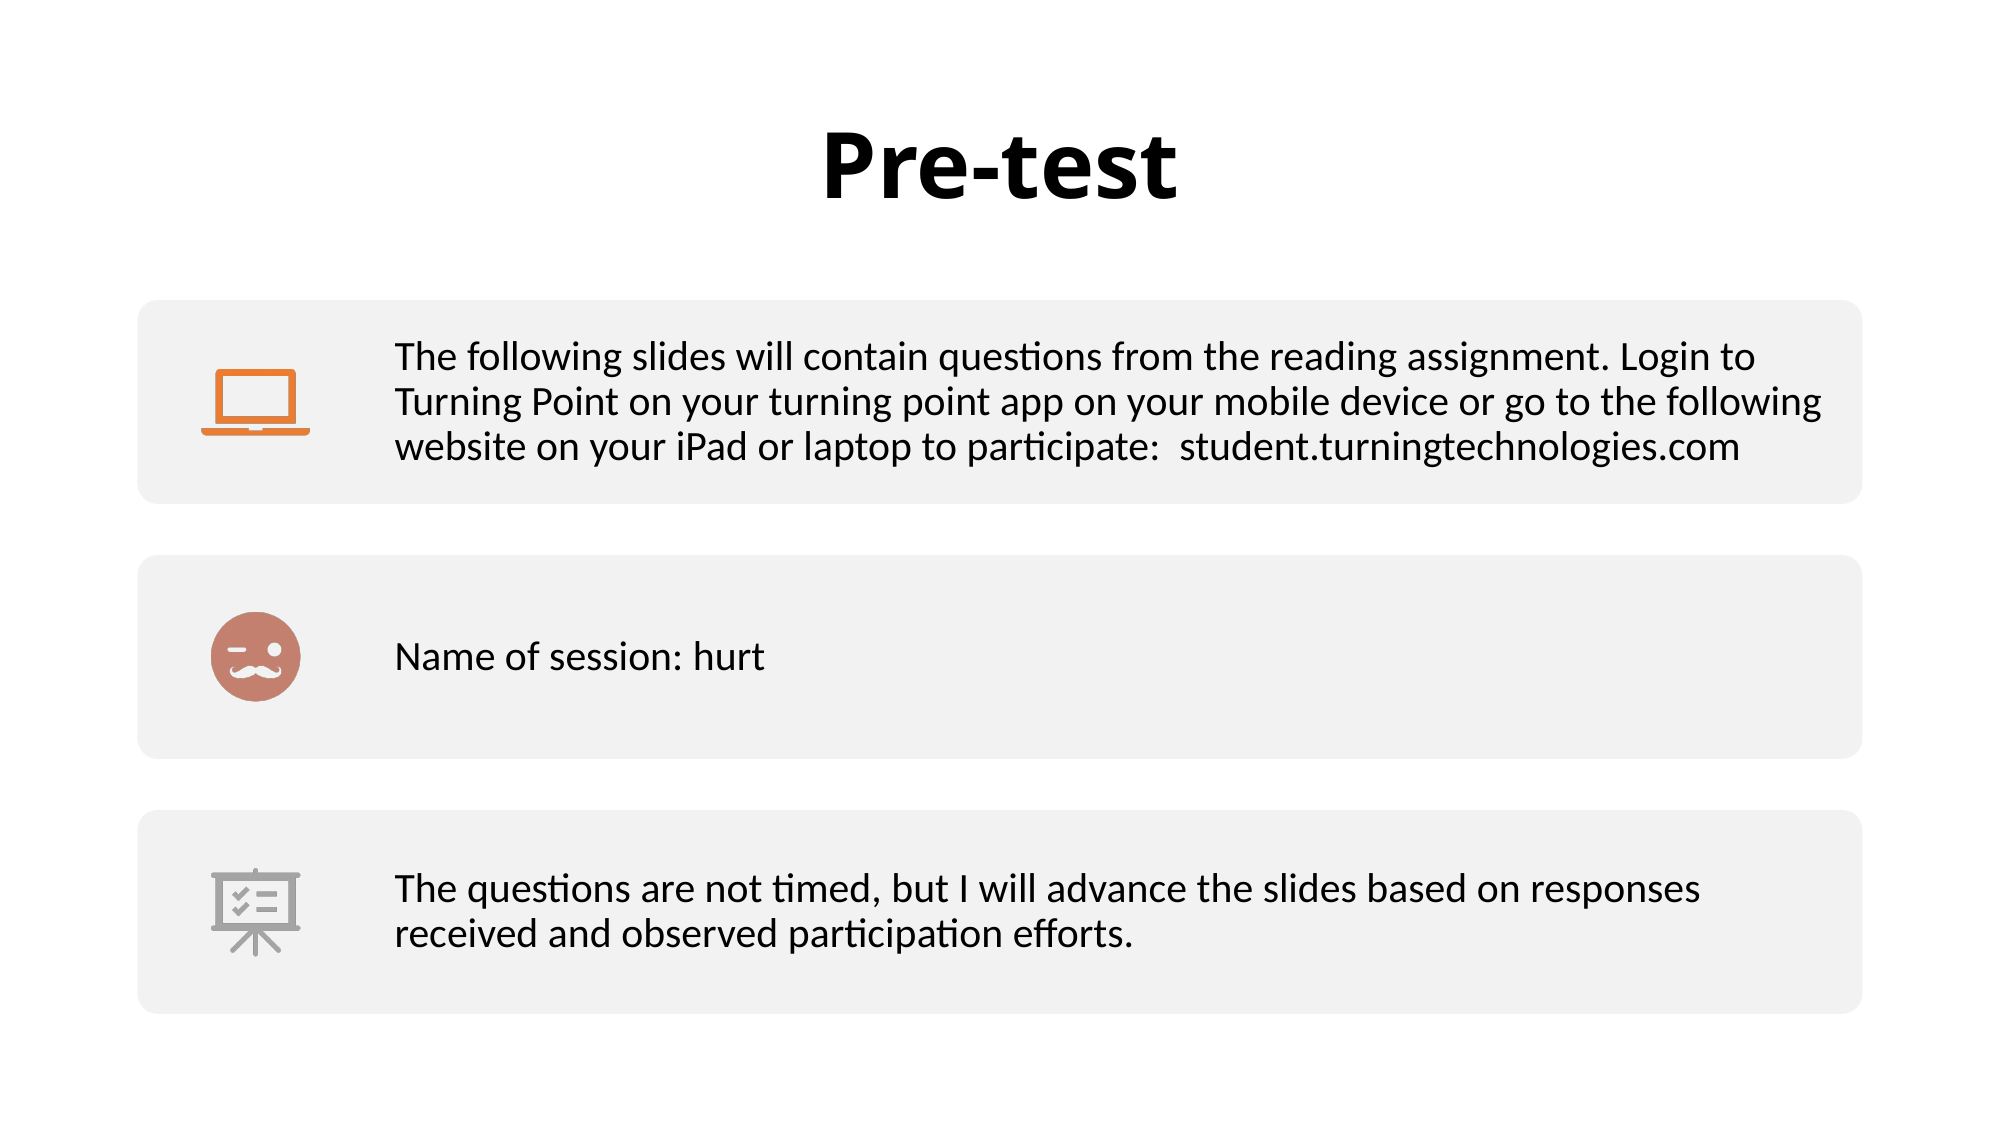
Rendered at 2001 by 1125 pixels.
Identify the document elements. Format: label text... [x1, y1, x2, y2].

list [137, 299, 1863, 1014]
title Pre-test [137, 59, 1863, 278]
